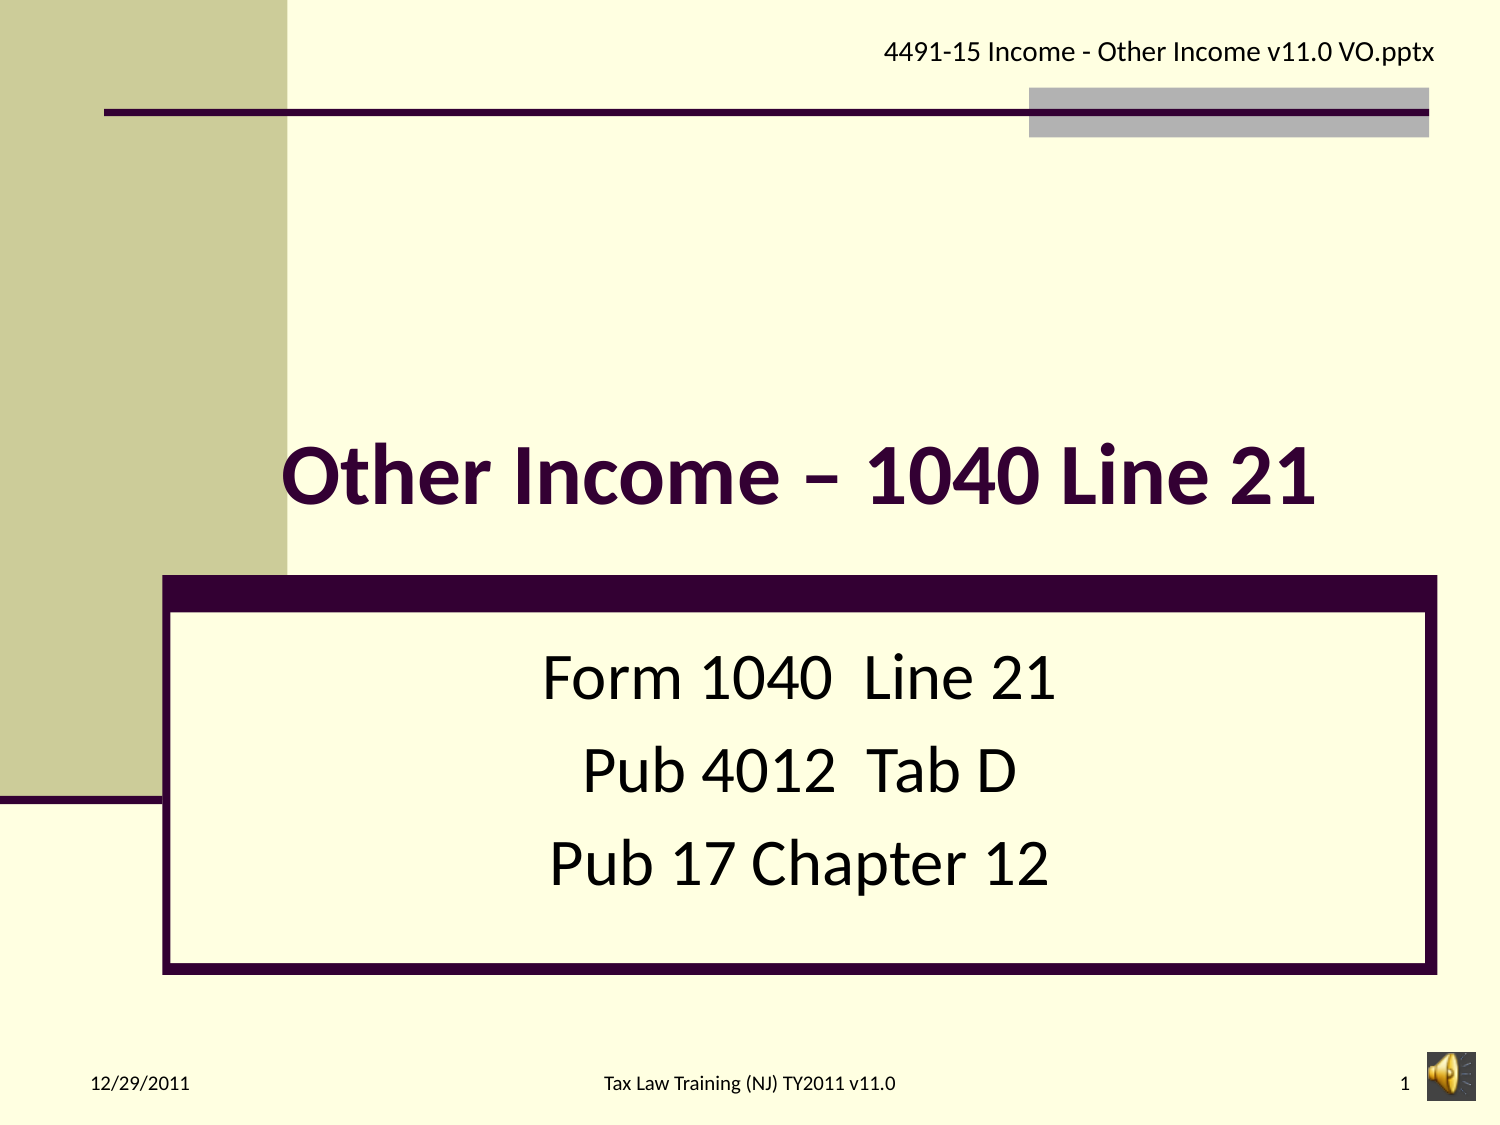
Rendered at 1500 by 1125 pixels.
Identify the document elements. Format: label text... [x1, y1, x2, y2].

slide_number 1 [1074, 1049, 1426, 1103]
title Other Income – 1040 Line 21 [162, 349, 1438, 591]
picture [1426, 1051, 1477, 1102]
footer Tax Law Training (NJ) TY2011 v11.0 [512, 1049, 988, 1103]
text_box 4491-15 Income - Other Income v11.0 VO.pptx [487, 24, 1450, 75]
subtitle Form 1040 Line 21 Pub 4012 Tab D Pub 17 Chapter 12 [187, 624, 1413, 950]
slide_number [74, 1049, 426, 1103]
